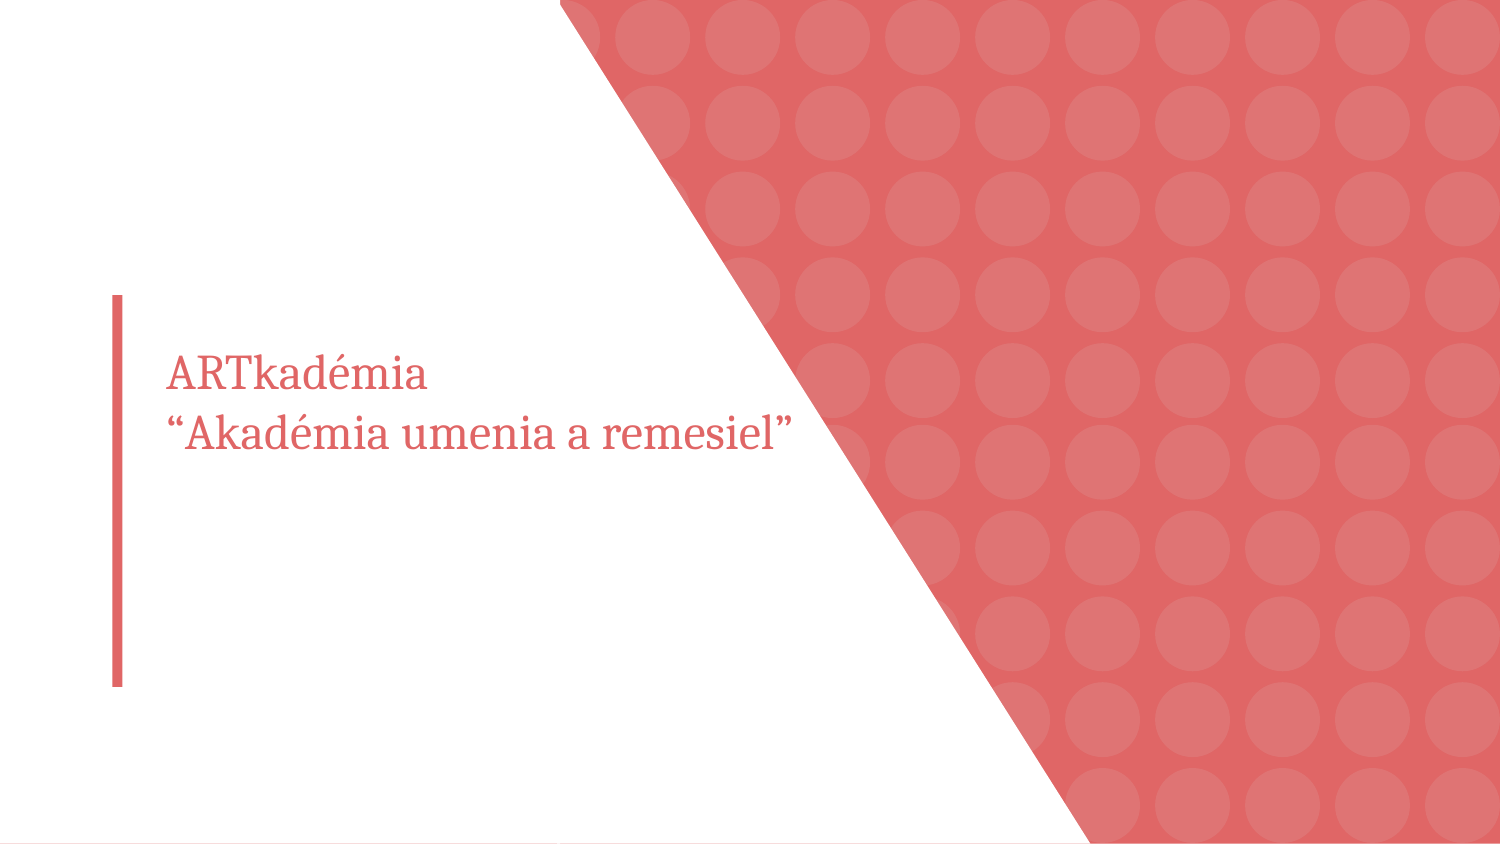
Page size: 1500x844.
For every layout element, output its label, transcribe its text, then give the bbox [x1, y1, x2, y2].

title ARTkadémia “Akadémia umenia a remesiel” [151, 369, 857, 449]
subtitle [151, 449, 968, 701]
